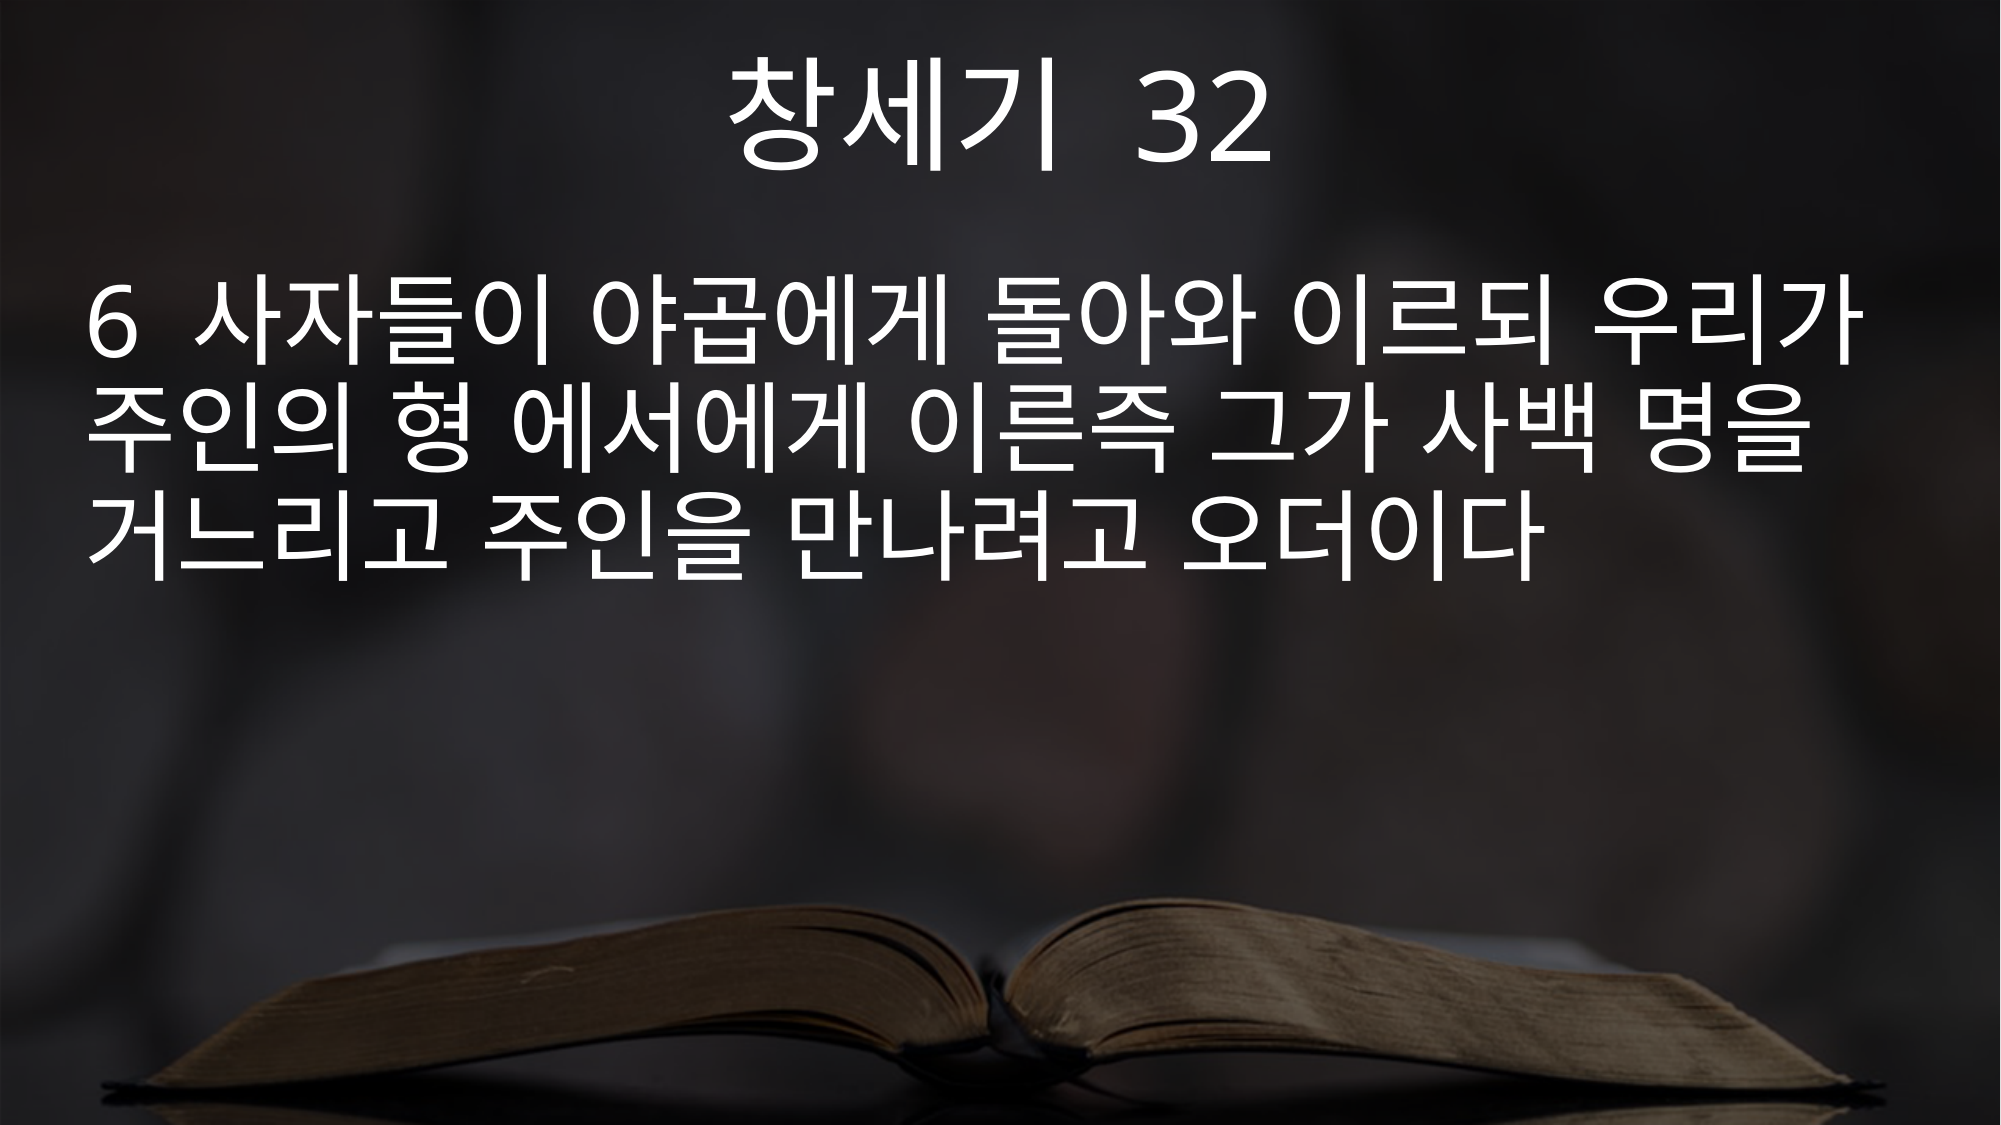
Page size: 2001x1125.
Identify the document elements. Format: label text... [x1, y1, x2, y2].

list 6 사자들이 야곱에게 돌아와 이르되 우리가 주인의 형 에서에게 이른즉 그가 사백 명을 거느리고 주인을 만나려고 오더이다 [69, 263, 1953, 423]
footer 창세기 32 [0, 32, 2000, 192]
picture [0, 0, 2001, 1125]
